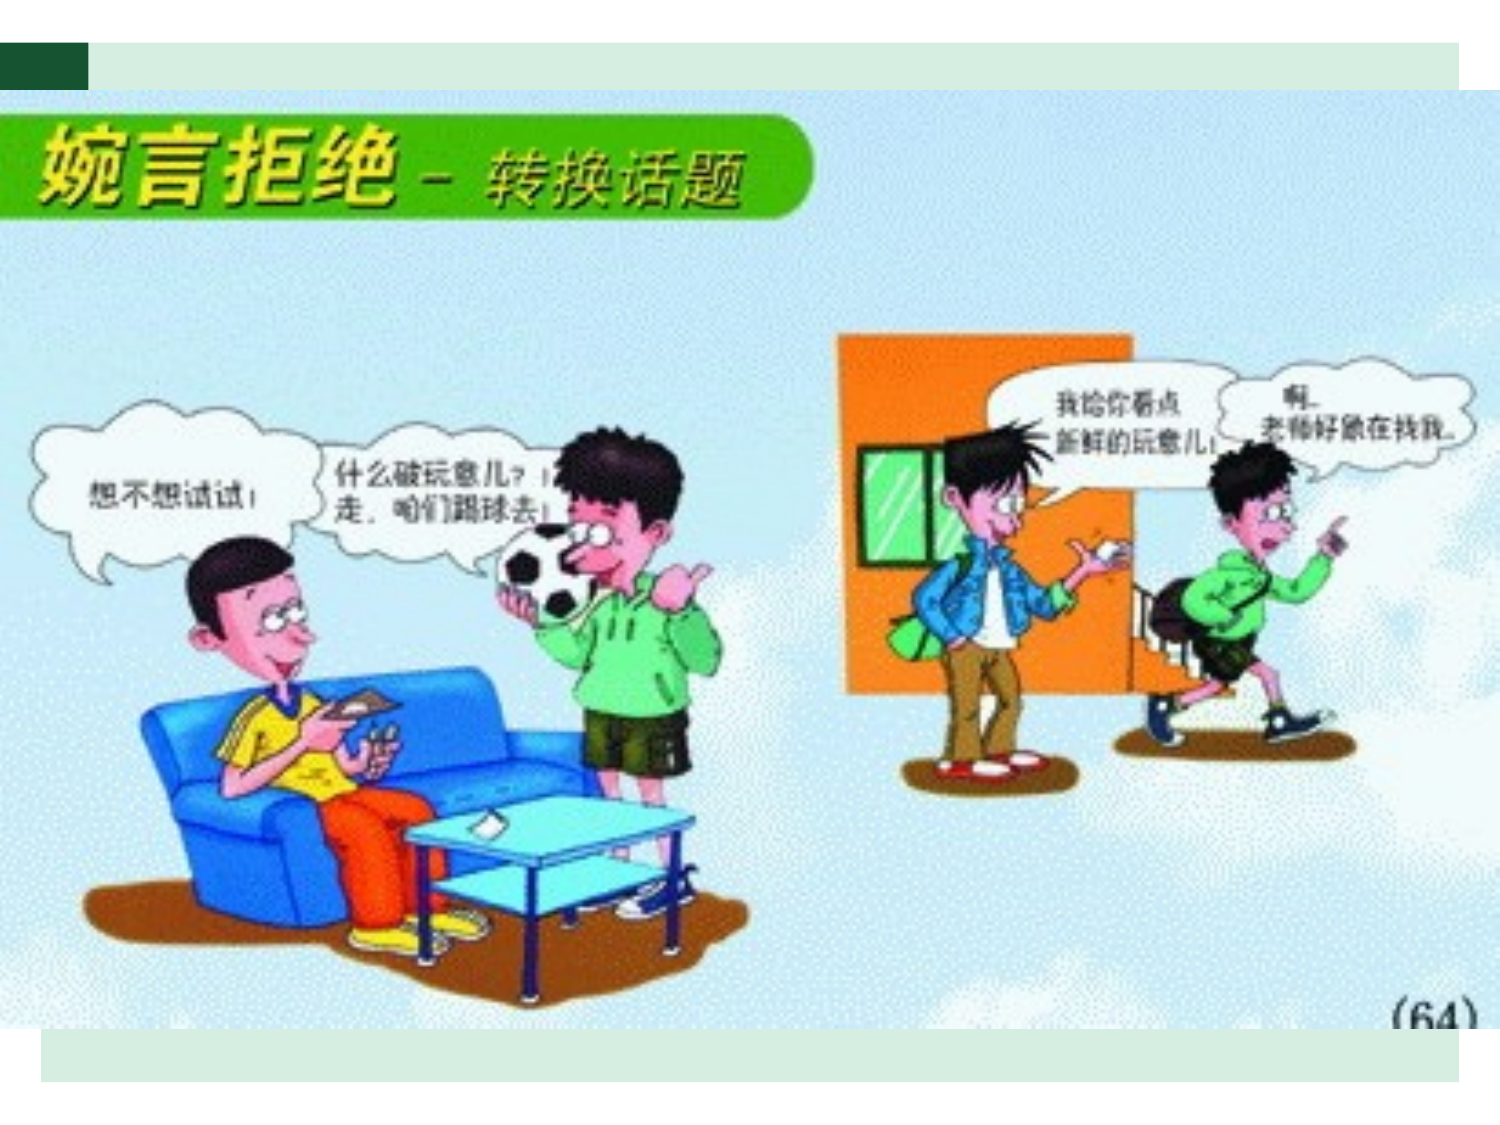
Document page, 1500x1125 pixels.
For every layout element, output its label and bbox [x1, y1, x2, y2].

picture [0, 90, 1500, 1029]
